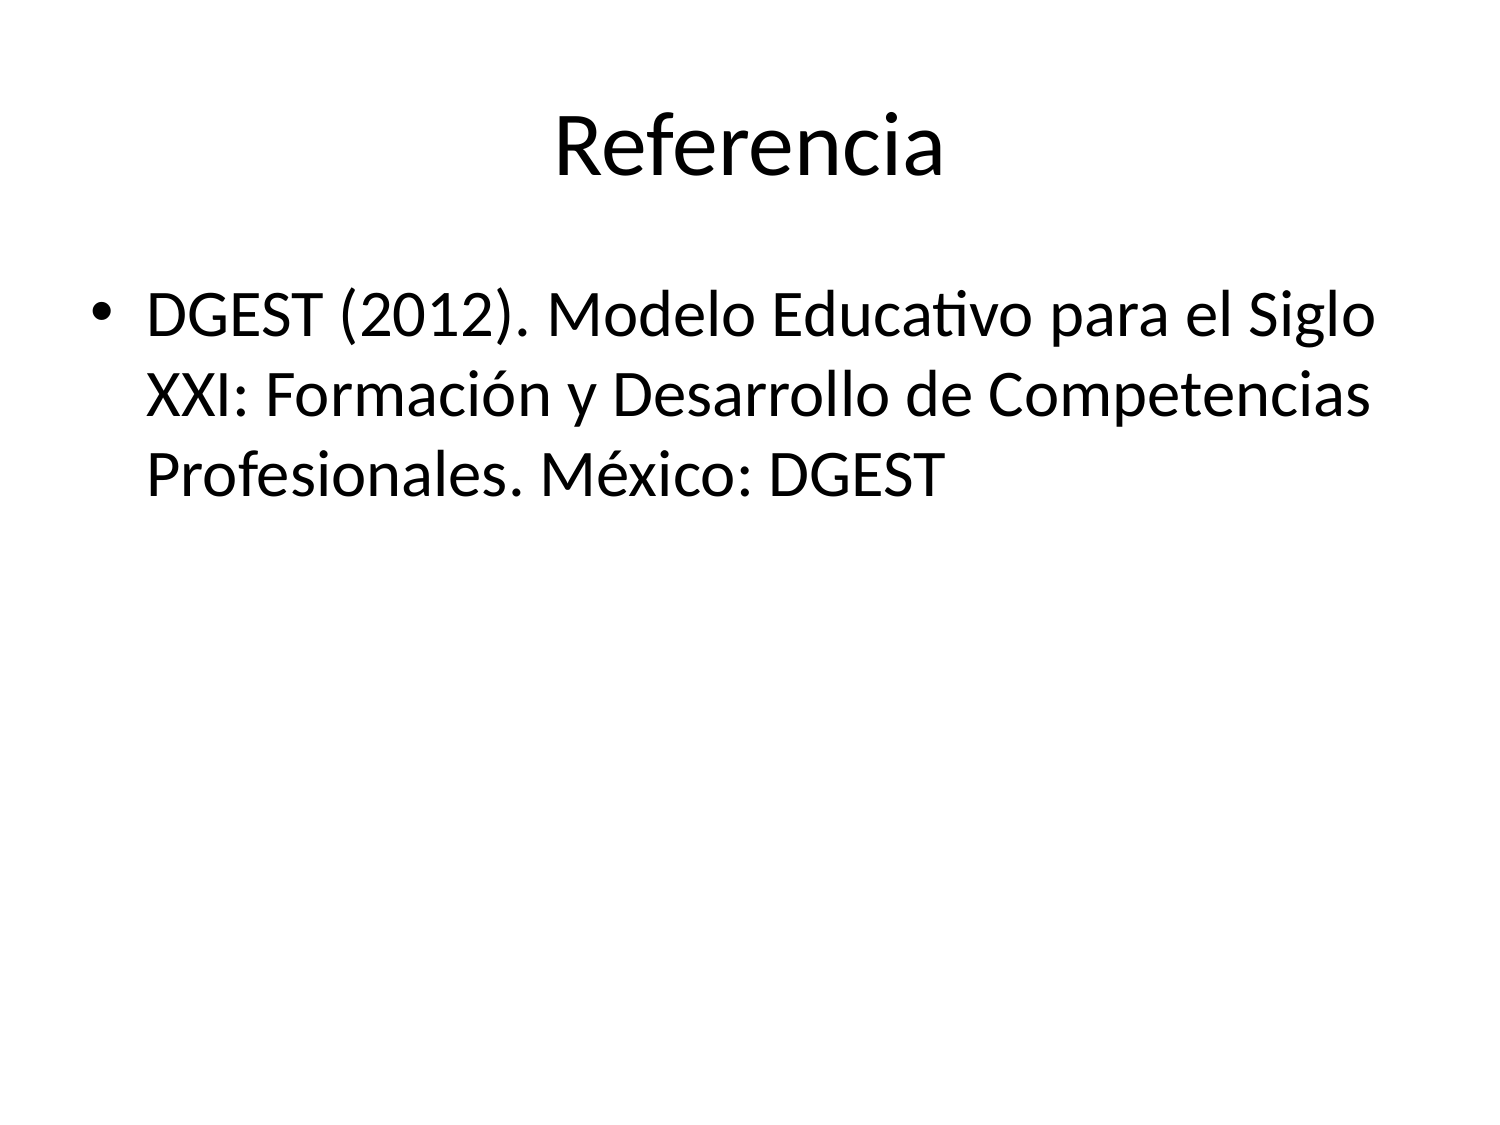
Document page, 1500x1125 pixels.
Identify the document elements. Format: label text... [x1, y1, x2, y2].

title Referencia [75, 45, 1425, 233]
list DGEST (2012). Modelo Educativo para el Siglo XXI: Formación y Desarrollo de Competencias Profesionales. México: DGEST [75, 262, 1425, 1005]
